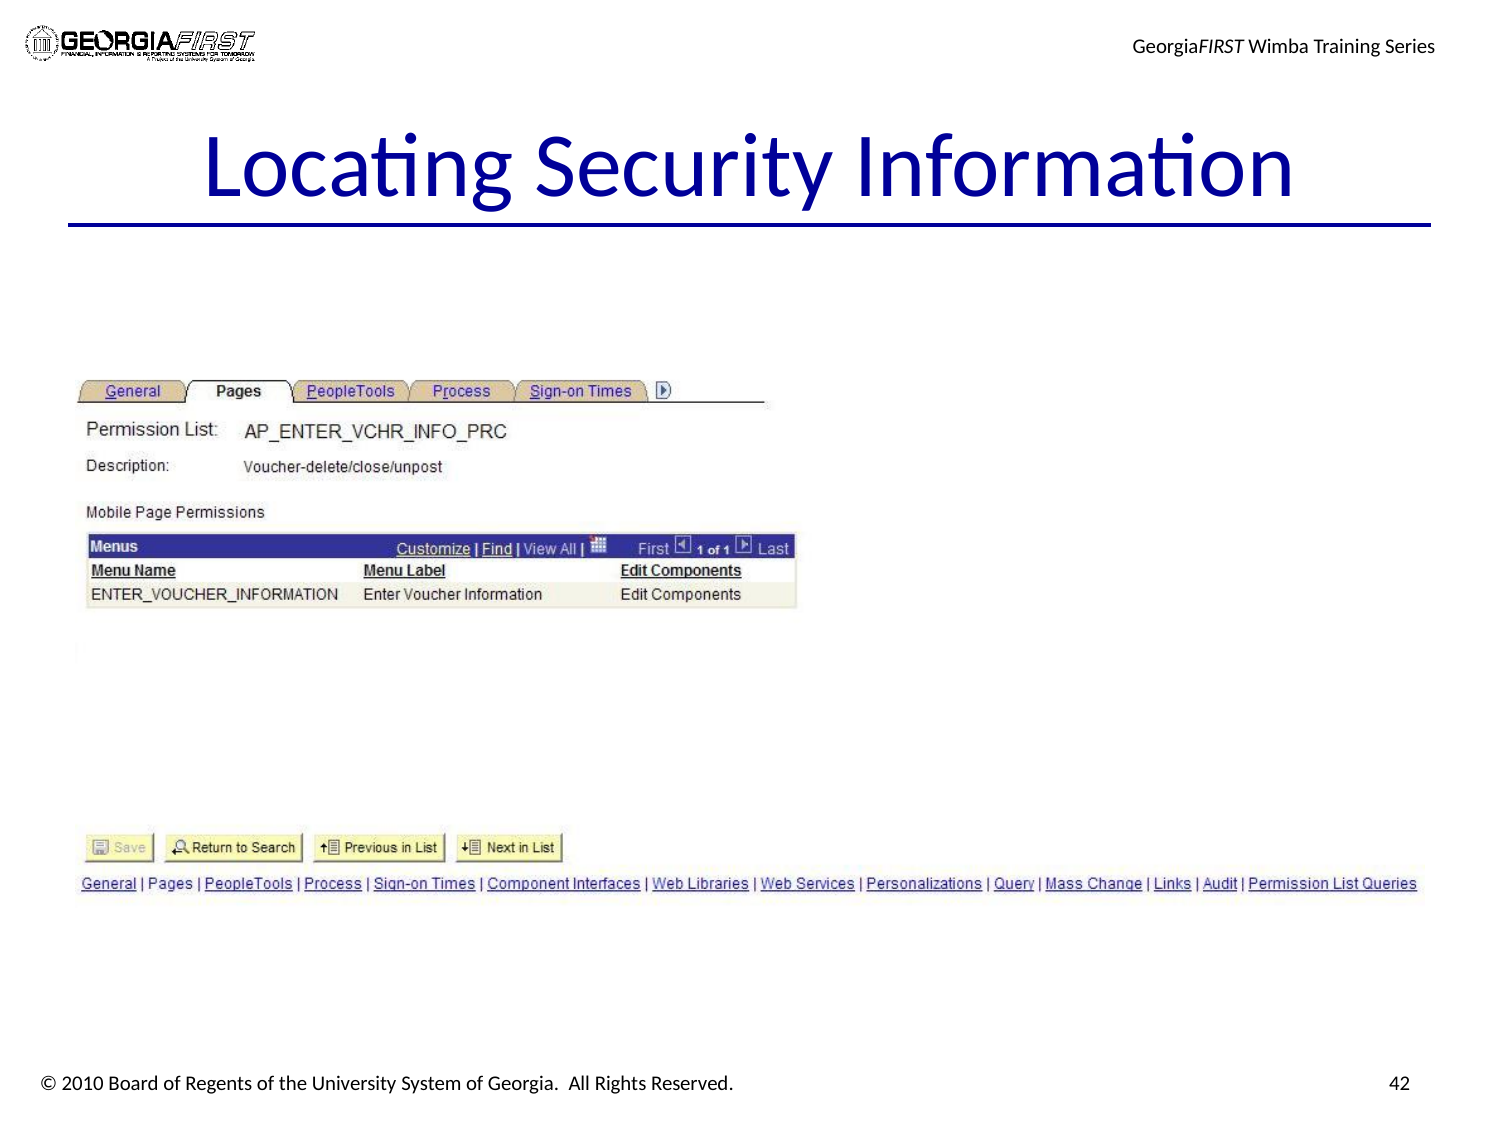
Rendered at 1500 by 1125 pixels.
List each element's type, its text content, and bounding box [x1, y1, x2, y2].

title Locating Security Information [75, 87, 1425, 233]
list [74, 359, 1426, 908]
picture [24, 24, 255, 63]
